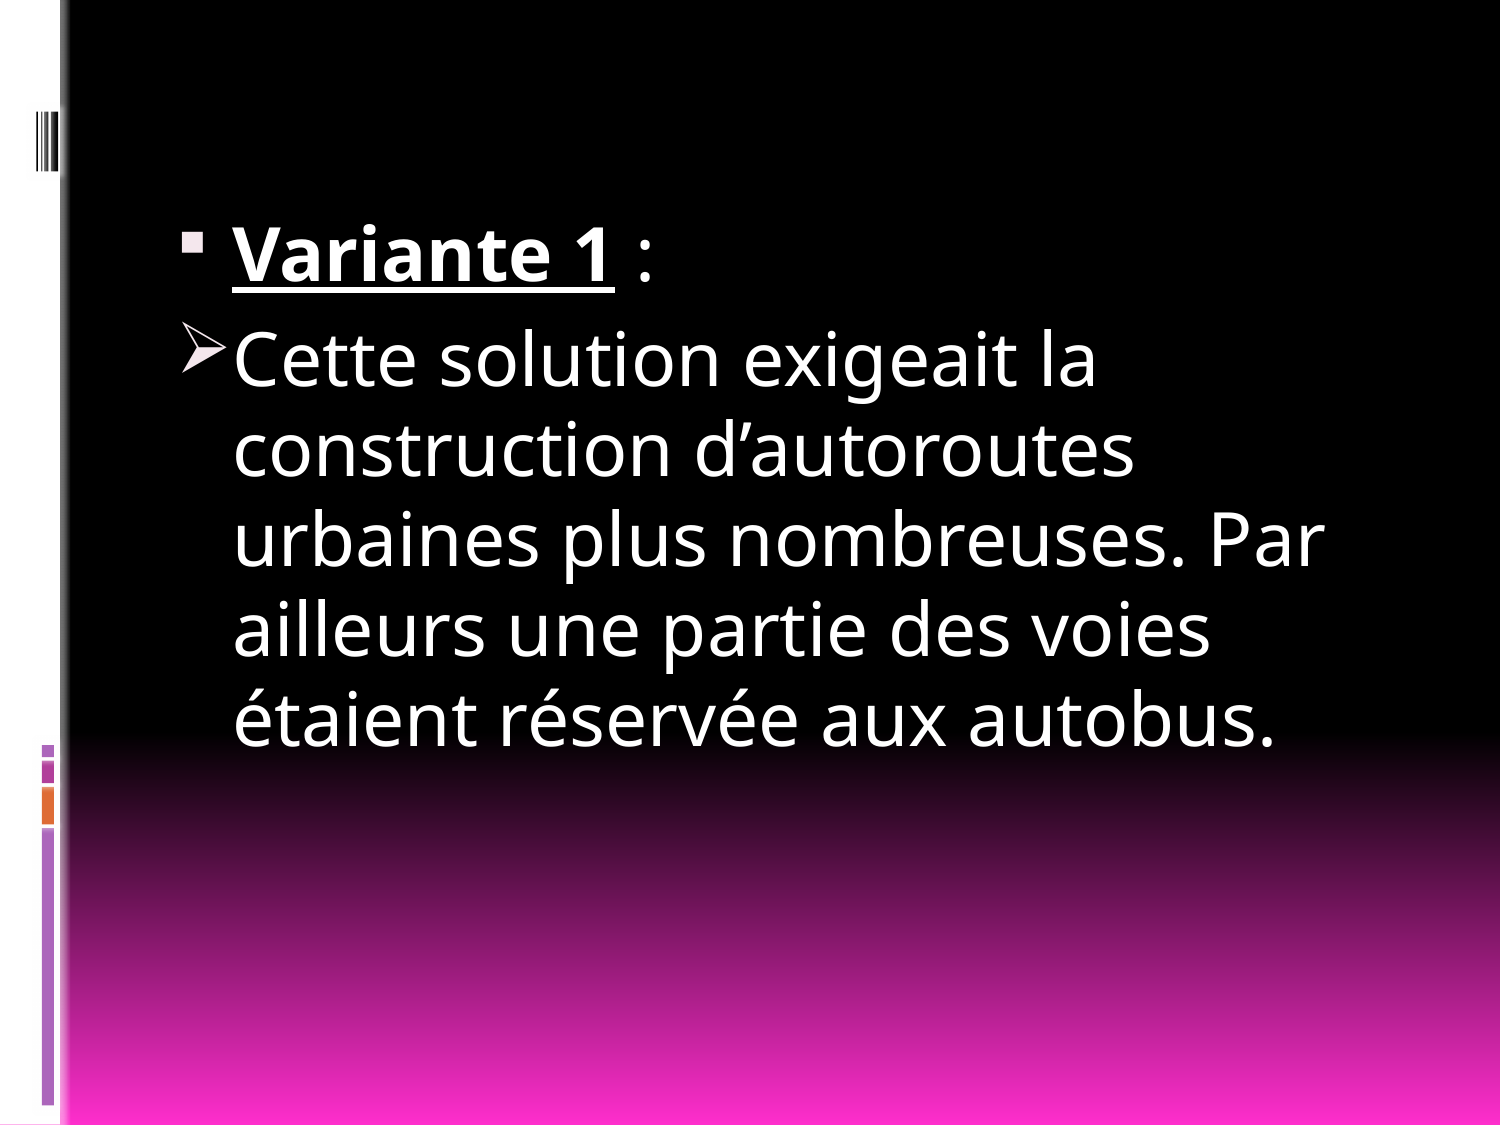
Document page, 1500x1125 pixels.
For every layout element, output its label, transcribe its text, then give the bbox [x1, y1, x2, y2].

list Variante 1 : Cette solution exigeait la construction d’autoroutes urbaines plus nombreuses. Par ailleurs une partie des voies étaient réservée aux autobus. [150, 199, 1425, 1043]
